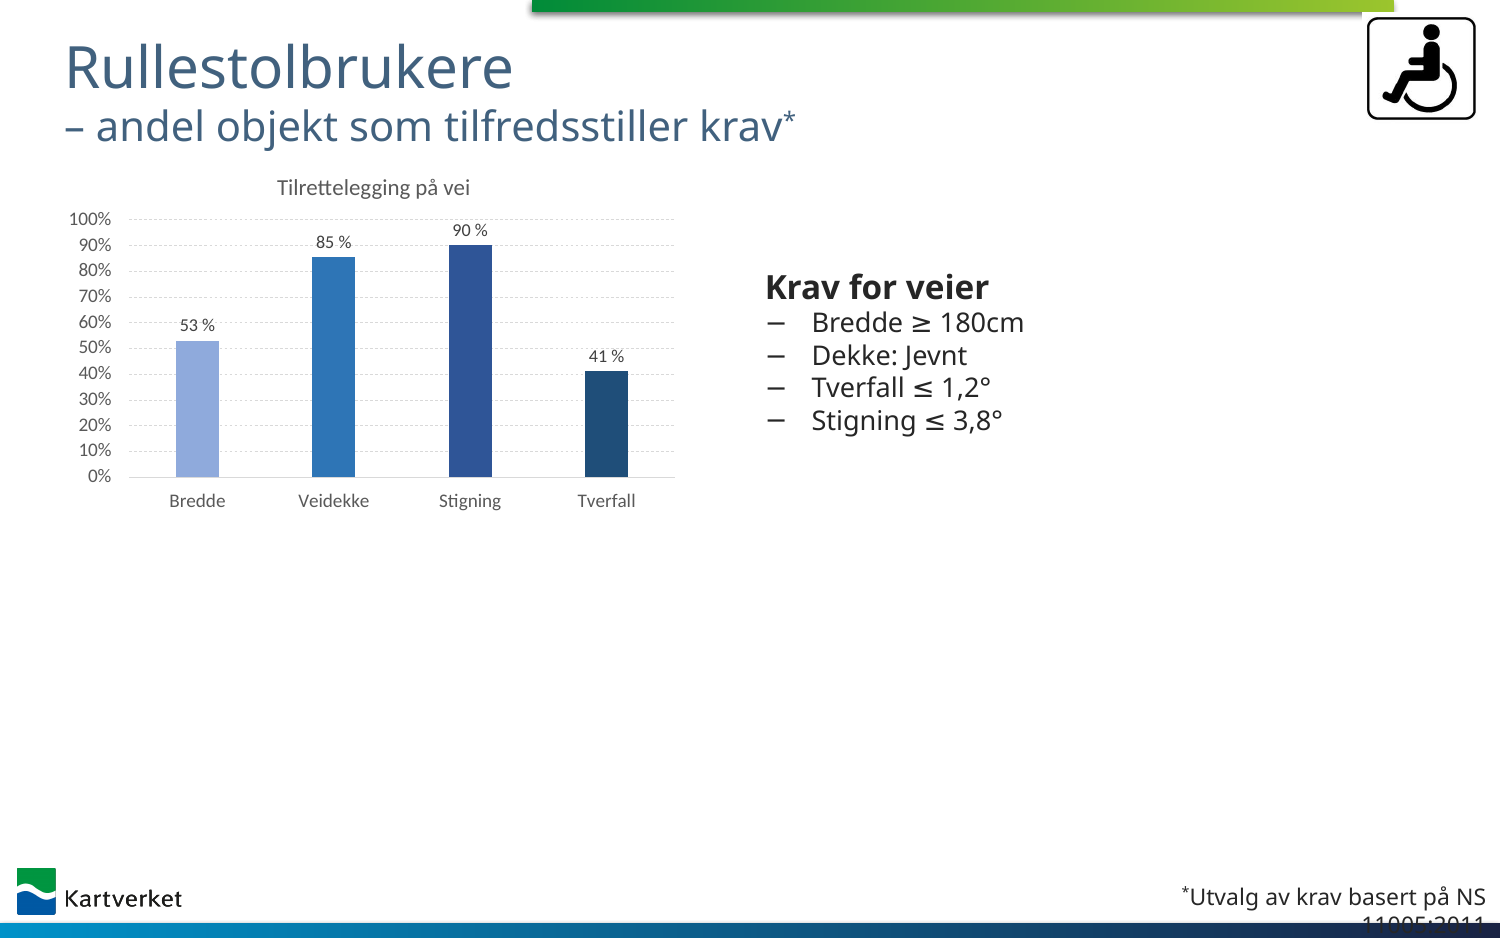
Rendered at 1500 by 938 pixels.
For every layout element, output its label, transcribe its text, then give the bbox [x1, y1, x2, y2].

picture [1362, 12, 1481, 126]
text_box Rullestolbrukere – andel objekt som tilfredsstiller krav* [49, 25, 1431, 158]
text_box Krav for veier Bredde ≥ 180cm Dekke: Jevnt Tverfall ≤ 1,2° Stigning ≤ 3,8° [750, 258, 1234, 444]
picture [62, 166, 686, 519]
text_box *Utvalg av krav basert på NS 11005:2011 [1068, 873, 1500, 938]
